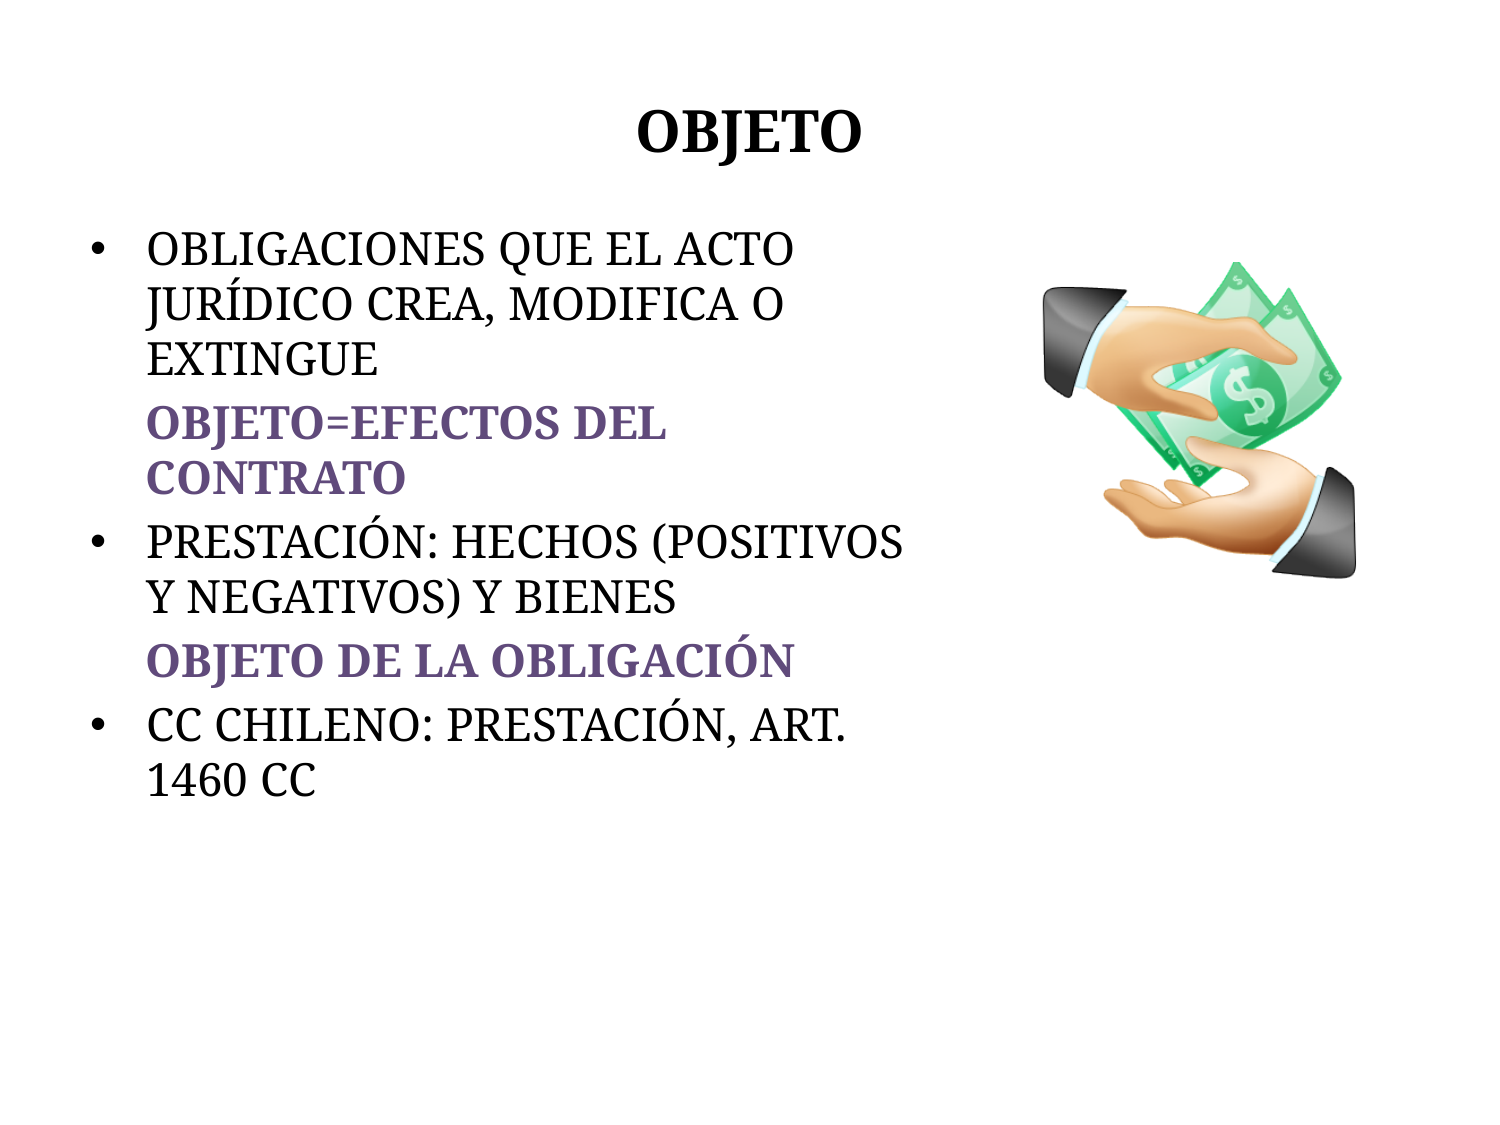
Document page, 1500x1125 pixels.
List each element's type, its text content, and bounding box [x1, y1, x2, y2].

picture [1037, 262, 1363, 588]
list OBLIGACIONES QUE EL ACTO JURÍDICO CREA, MODIFICA O EXTINGUE OBJETO=EFECTOS DEL CONTRATO PRESTACIÓN: HECHOS (POSITIVOS Y NEGATIVOS) Y BIENES OBJETO DE LA OBLIGACIÓN CC CHILENO: PRESTACIÓN, ART. 1460 CC [75, 212, 928, 955]
title OBJETO [75, 45, 1425, 213]
